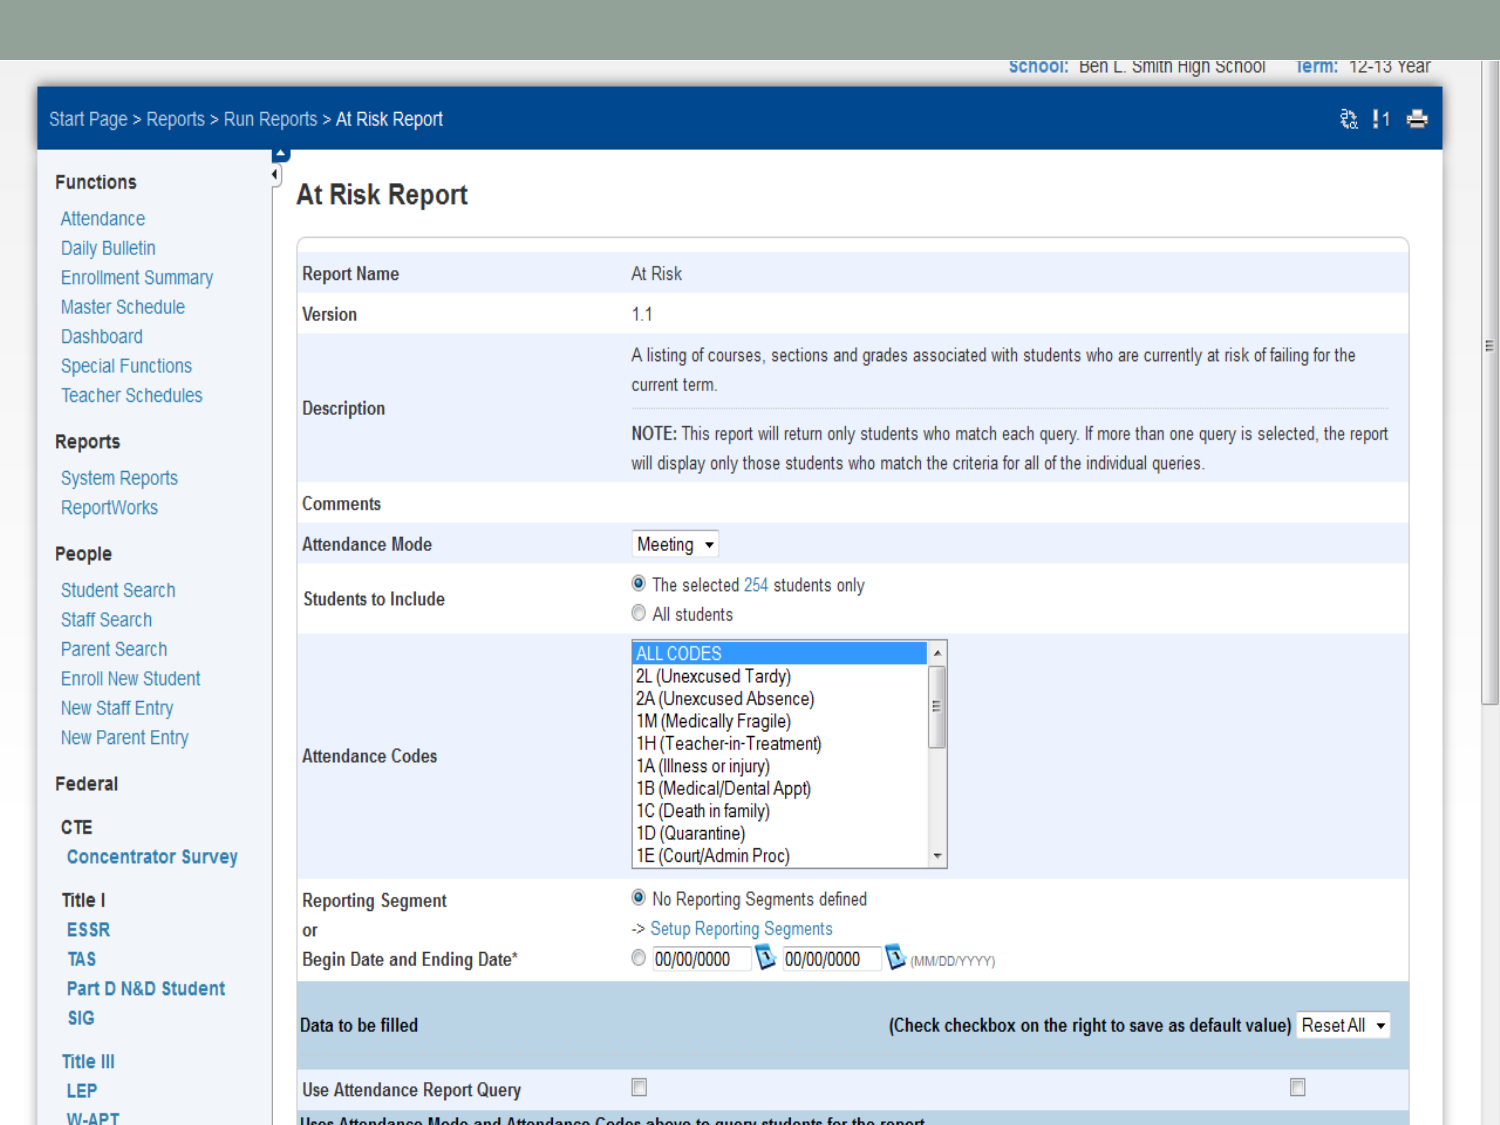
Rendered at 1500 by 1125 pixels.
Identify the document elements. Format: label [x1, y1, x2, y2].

list [0, 61, 1500, 1125]
